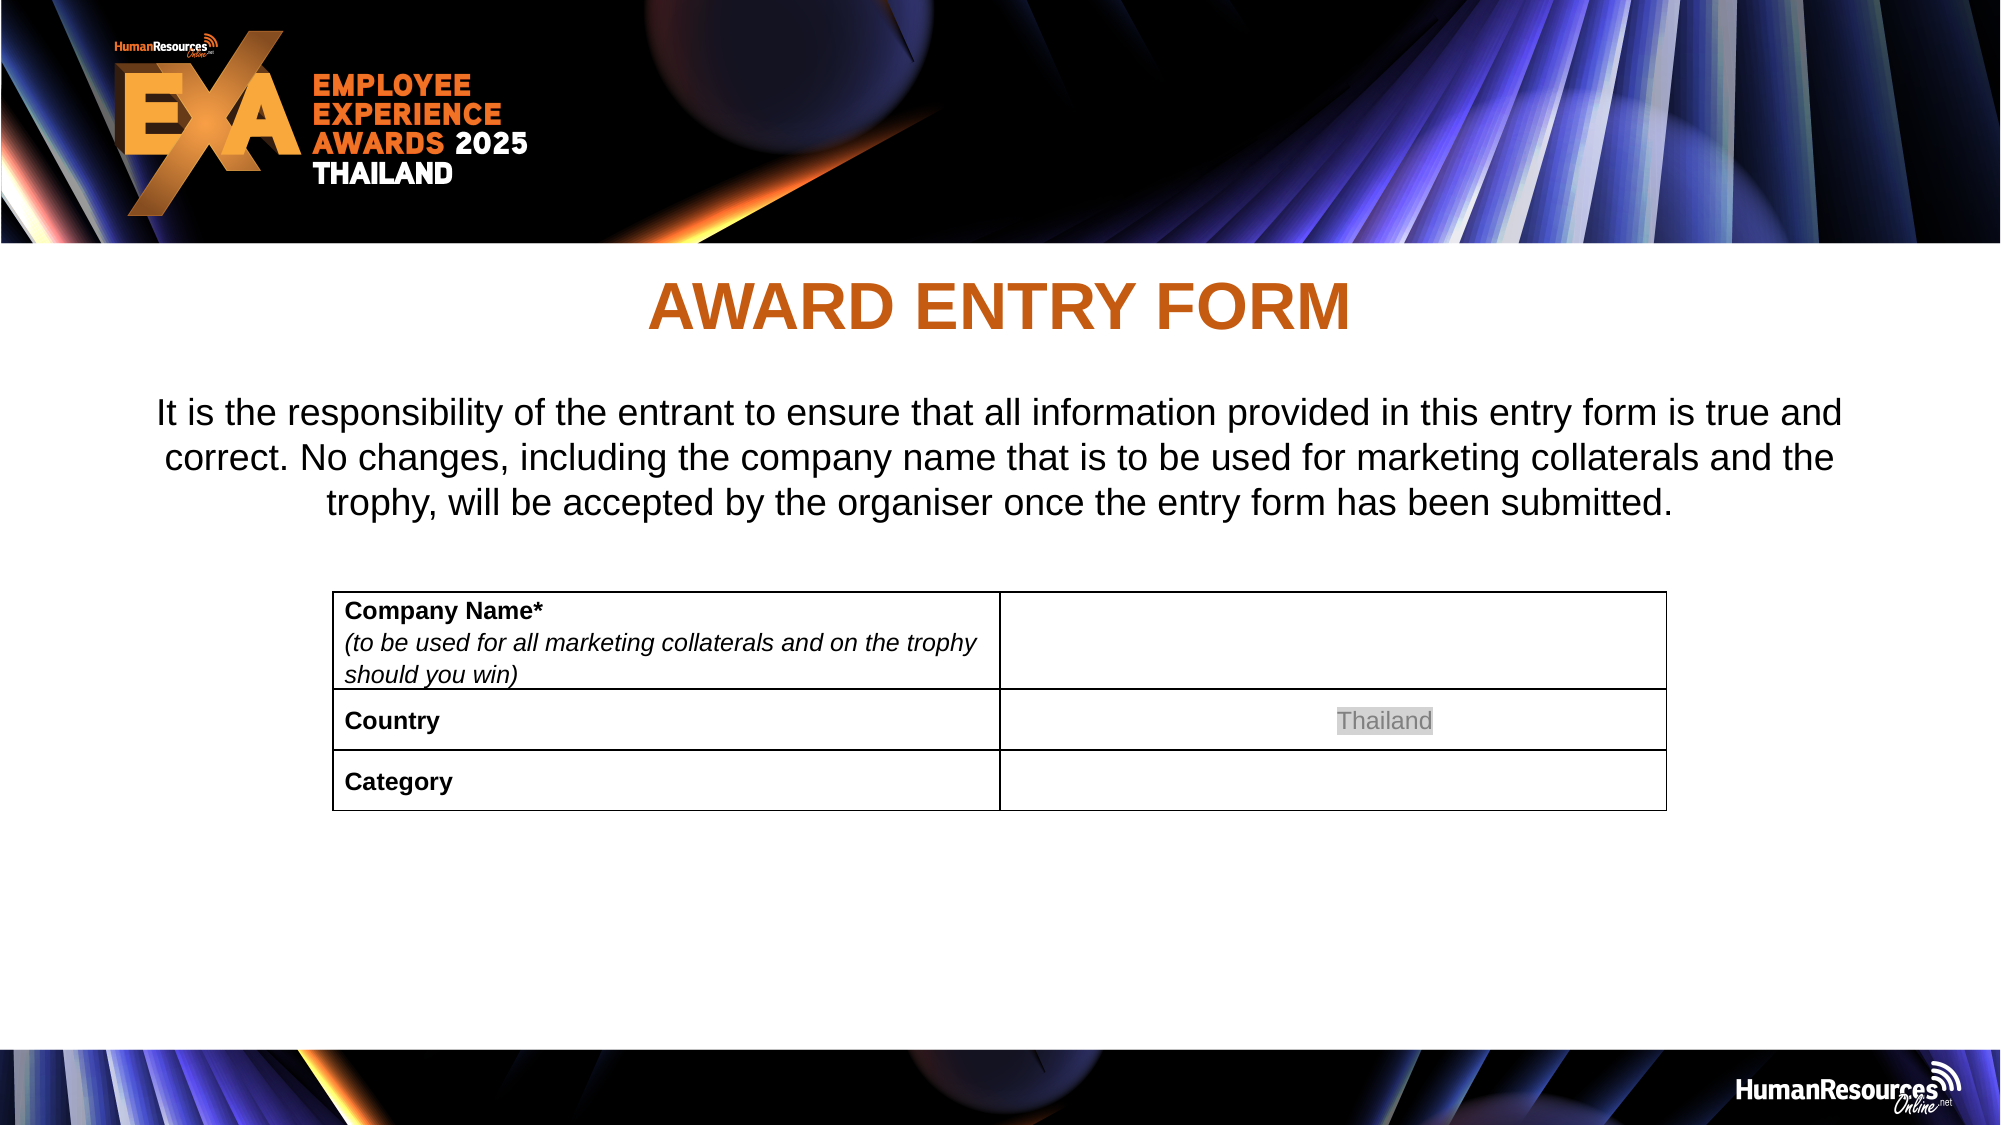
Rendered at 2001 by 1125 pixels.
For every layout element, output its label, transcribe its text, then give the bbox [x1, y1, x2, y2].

table_cell Category [334, 751, 999, 810]
table_cell Thailand [1001, 690, 1666, 749]
table_cell [1001, 751, 1666, 810]
table_cell Country [334, 690, 999, 749]
table_header Company Name* (to be used for all marketing collaterals and on the trophy should you win) [334, 593, 999, 688]
table_header [1001, 593, 1666, 688]
picture [0, 0, 2001, 1125]
text_box AWARD ENTRY FORM It is the responsibility of the entrant to ensure that all information provided in this entry form is true and correct. No changes, including the company name that is to be used for marketing collaterals and the trophy, will be accepted by the organiser once the entry form has been submitted. [132, 255, 1868, 530]
